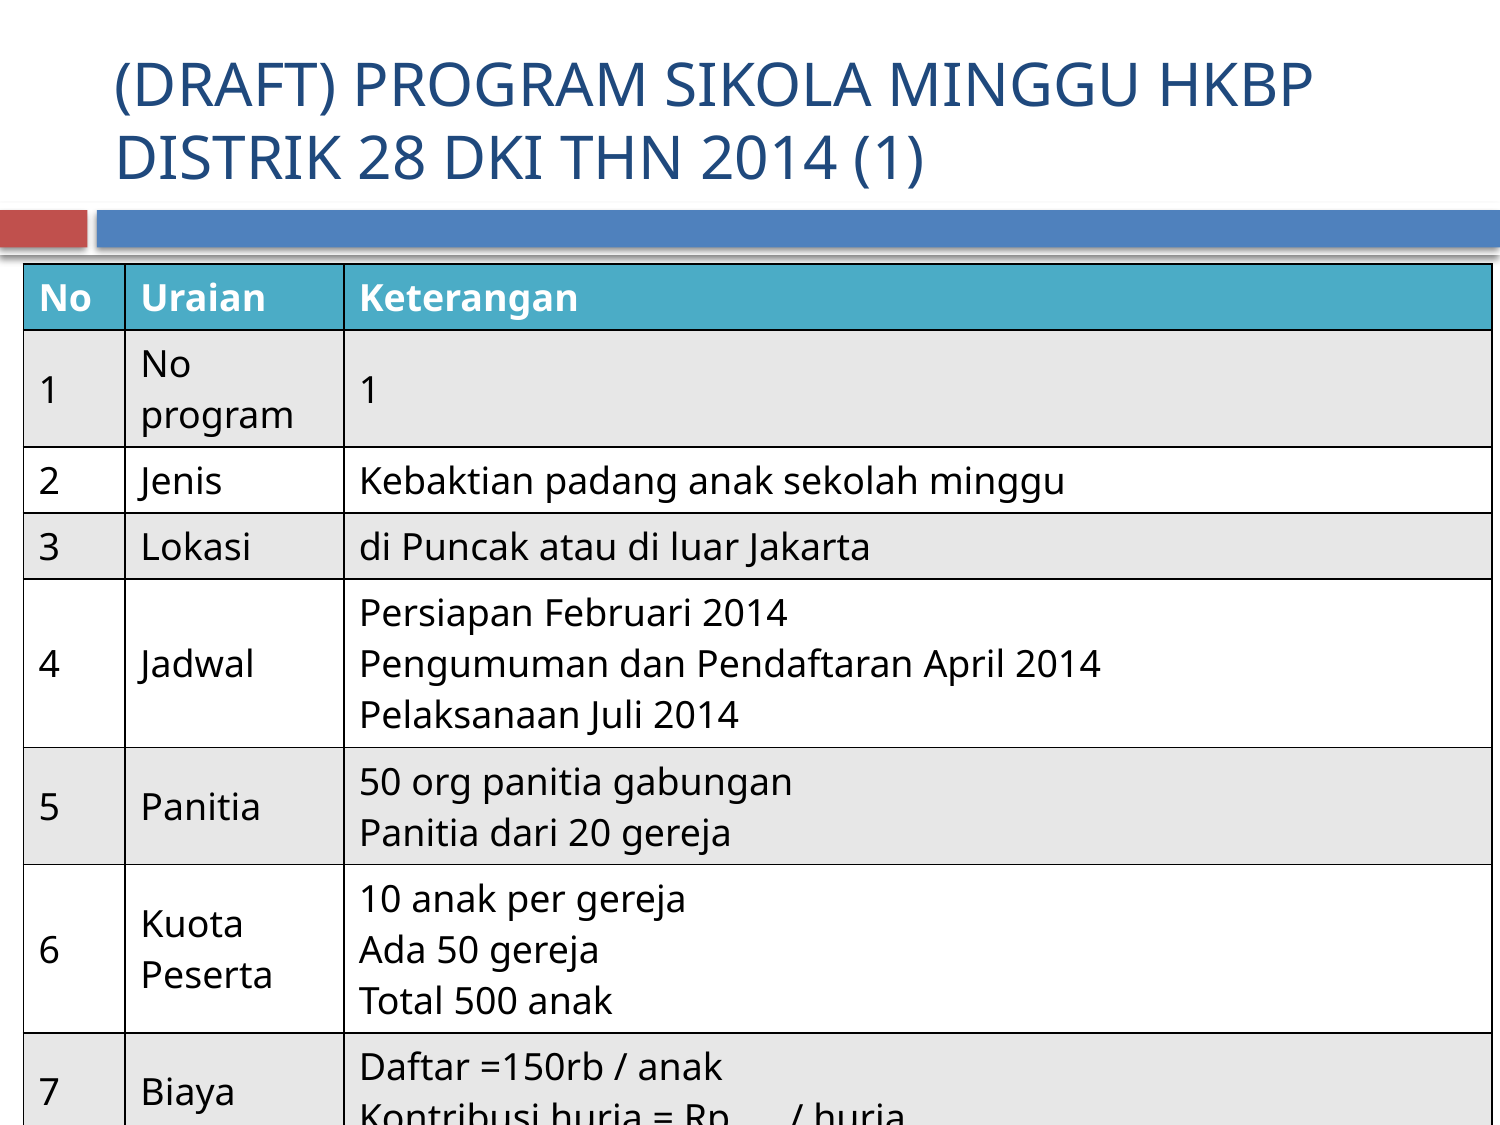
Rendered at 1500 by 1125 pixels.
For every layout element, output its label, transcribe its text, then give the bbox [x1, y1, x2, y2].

table_cell Jenis [126, 448, 343, 512]
table_cell 4 [24, 580, 124, 747]
table_cell 2 [24, 448, 124, 512]
table_cell 7 [24, 1034, 124, 1125]
table_cell Biaya [126, 1034, 343, 1125]
title (DRAFT) PROGRAM SIKOLA MINGGU HKBP DISTRIK 28 DKI THN 2014 (1) [99, 37, 1438, 200]
table_cell 1 [24, 331, 124, 446]
table_header Keterangan [345, 265, 1491, 329]
table_cell Kebaktian padang anak sekolah minggu [345, 448, 1491, 512]
table_cell No program [126, 331, 343, 446]
table_cell Daftar =150rb / anak Kontribusi huria = Rp .... / huria [345, 1034, 1491, 1125]
table_cell 10 anak per gereja Ada 50 gereja Total 500 anak [345, 865, 1491, 1032]
table_cell 5 [24, 748, 124, 864]
table_cell 1 [345, 331, 1491, 446]
table_cell 50 org panitia gabungan Panitia dari 20 gereja [345, 748, 1491, 864]
table_cell Persiapan Februari 2014 Pengumuman dan Pendaftaran April 2014 Pelaksanaan Juli 2014 [345, 580, 1491, 747]
table_header No [24, 265, 124, 329]
table_cell Jadwal [126, 580, 343, 747]
table_cell 3 [24, 514, 124, 578]
table_cell Panitia [126, 748, 343, 864]
table_cell 6 [24, 865, 124, 1032]
table_cell Kuota Peserta [126, 865, 343, 1032]
table_cell Lokasi [126, 514, 343, 578]
table_cell di Puncak atau di luar Jakarta [345, 514, 1491, 578]
table_header Uraian [126, 265, 343, 329]
